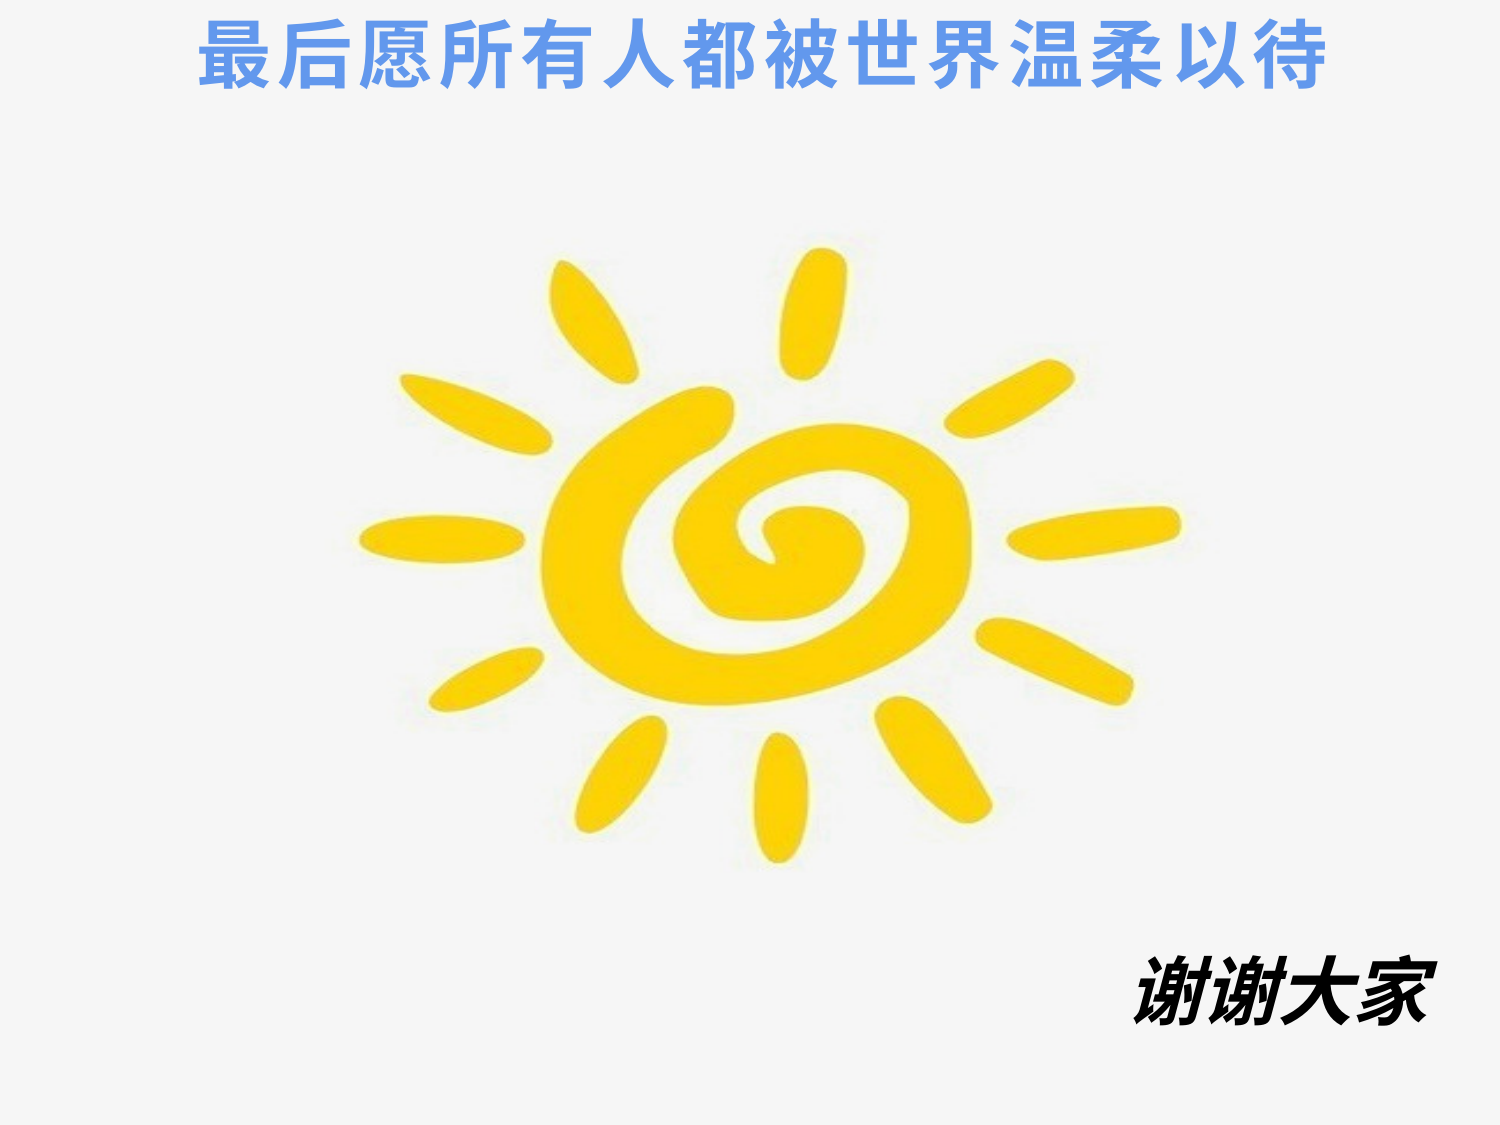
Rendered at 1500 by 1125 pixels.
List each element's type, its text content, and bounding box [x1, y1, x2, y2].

text_box 最后愿所有人都被世界温柔以待 [82, 0, 1442, 105]
text_box 谢谢大家 [1113, 937, 1500, 1043]
picture [0, 0, 1500, 1125]
